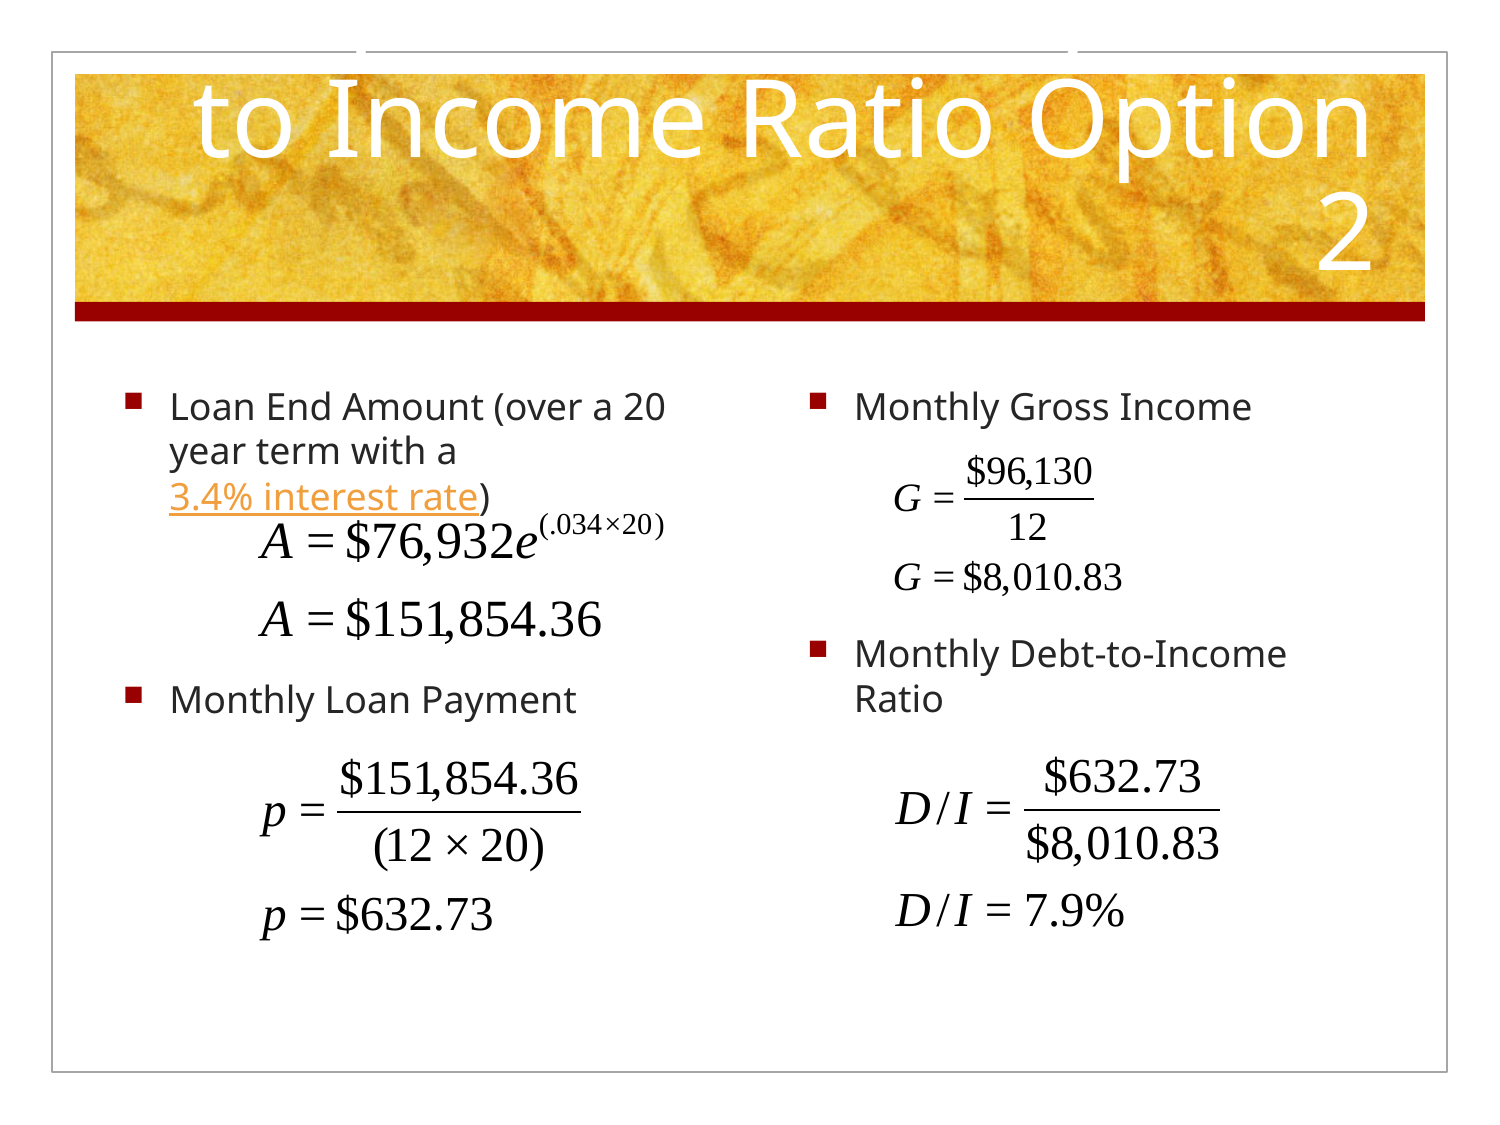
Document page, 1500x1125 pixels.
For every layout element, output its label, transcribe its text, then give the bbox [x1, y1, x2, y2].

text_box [886, 449, 1126, 602]
picture [75, 74, 1425, 301]
list Monthly Gross Income Monthly Debt-to-Income Ratio [792, 375, 1393, 1005]
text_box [249, 749, 589, 950]
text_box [886, 749, 1226, 934]
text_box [249, 505, 669, 651]
title Projected Monthly Debt to Income Ratio Option 2 [108, 74, 1392, 292]
list Loan End Amount (over a 20 year term with a 3.4% interest rate) Monthly Loan Payment [108, 375, 709, 1005]
